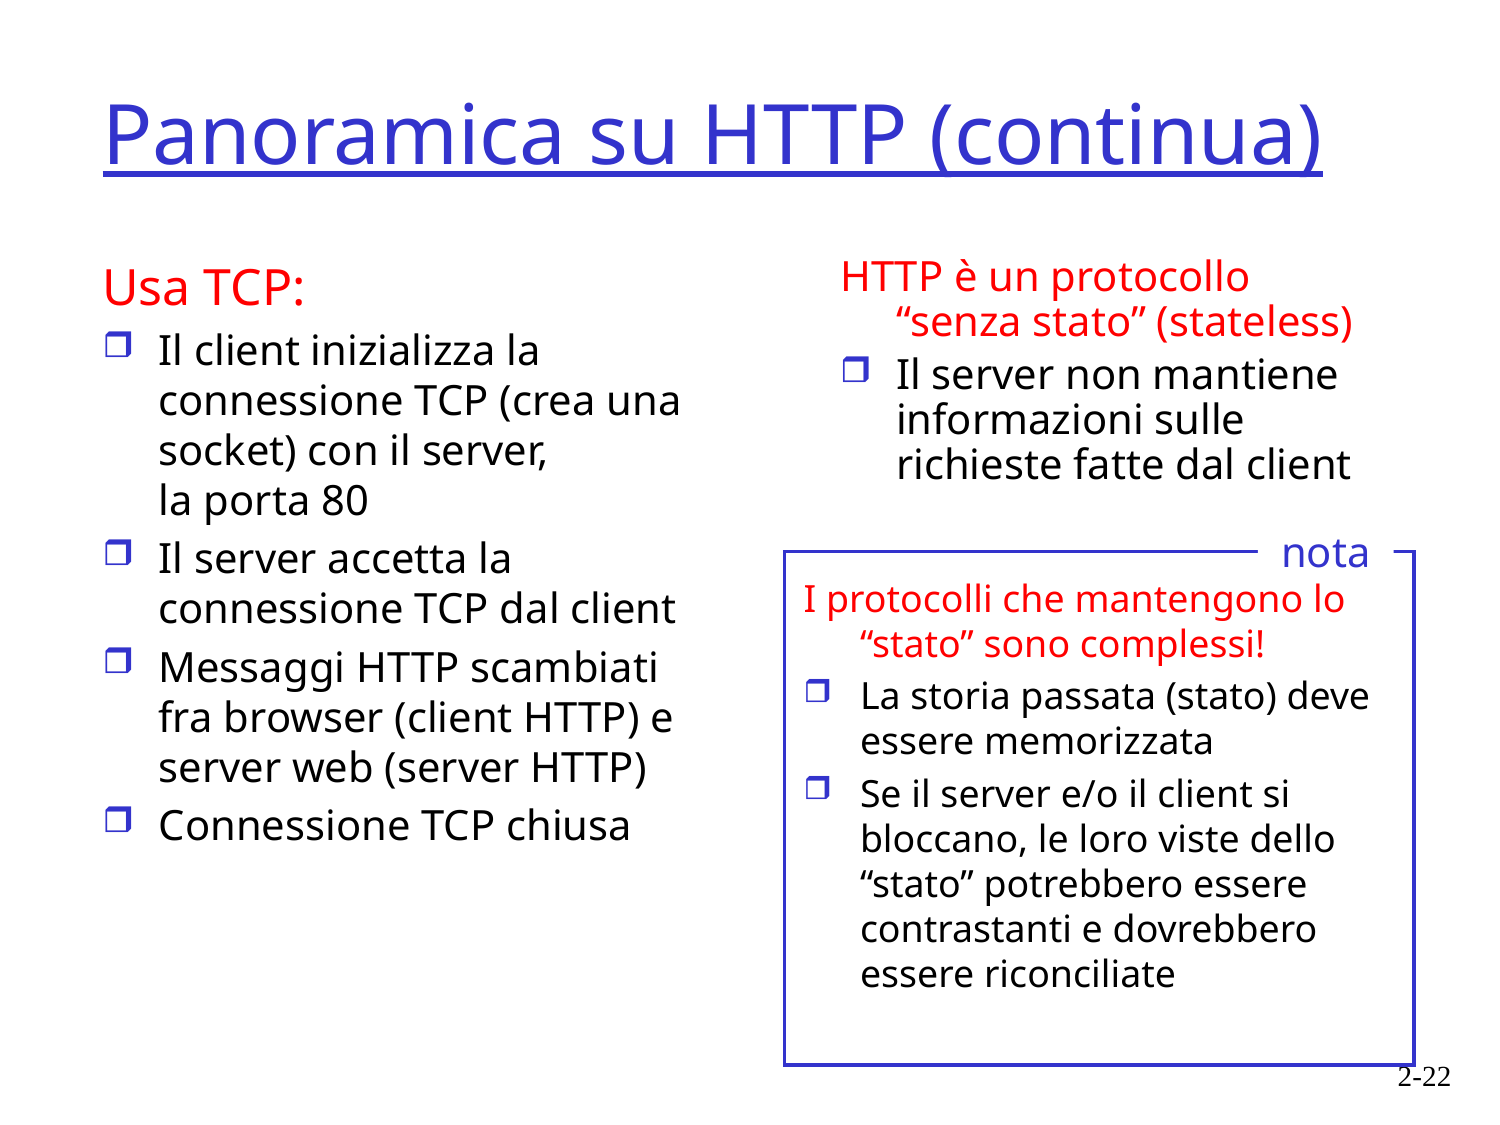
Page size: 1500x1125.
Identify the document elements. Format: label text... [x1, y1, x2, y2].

text_box [1257, 531, 1263, 567]
text_box [1389, 531, 1394, 567]
text_box nota [1263, 517, 1389, 583]
text_box I protocolli che mantengono lo “stato” sono complessi! La storia passata (stato) deve essere memorizzata Se il server e/o il client si bloccano, le loro viste dello “stato” potrebbero essere contrastanti e dovrebbero essere riconciliate [789, 567, 1405, 1035]
list HTTP è un protocollo “senza stato” (stateless) Il server non mantiene informazioni sulle richieste fatte dal client [824, 247, 1398, 497]
title Panoramica su HTTP (continua) [87, 37, 1363, 226]
text_box [784, 551, 1415, 1066]
slide_number 2-22 [1362, 1049, 1467, 1125]
list Usa TCP: Il client inizializza la connessione TCP (crea una socket) con il server, la porta 80 Il server accetta la connessione TCP dal client Messaggi HTTP scambiati fra browser (client HTTP) e server web (server HTTP) Connessione TCP chiusa [87, 247, 713, 1011]
